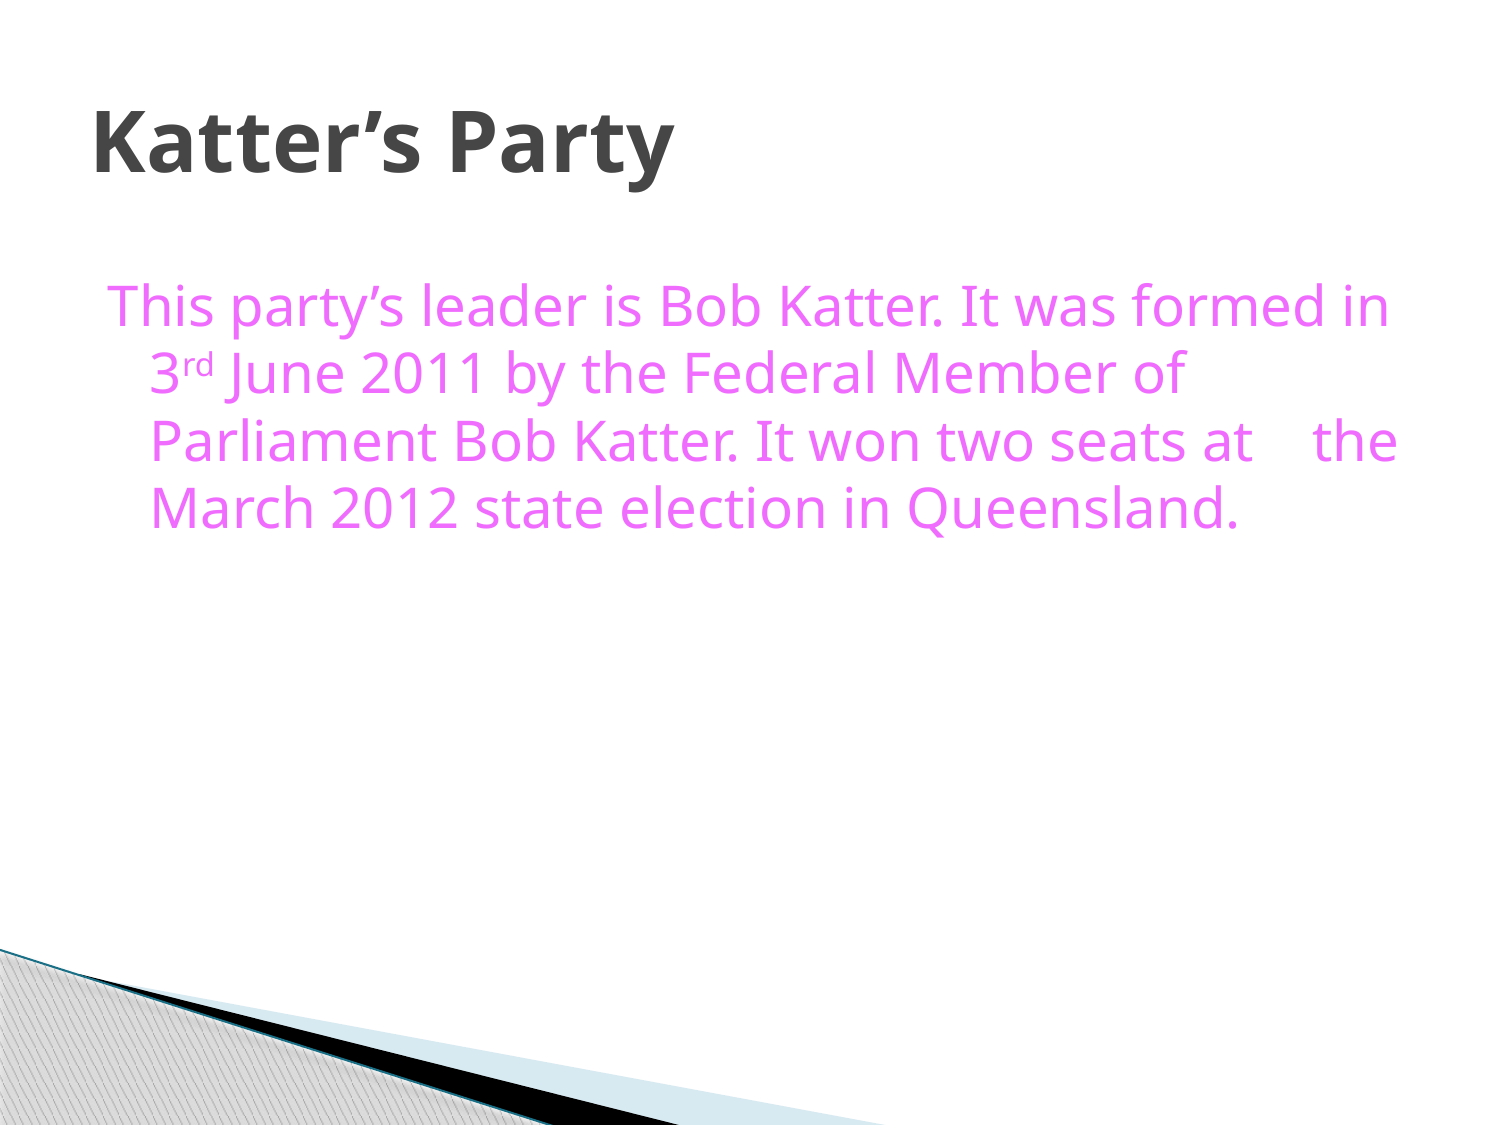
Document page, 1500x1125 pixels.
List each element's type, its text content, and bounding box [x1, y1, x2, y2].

list This party’s leader is Bob Katter. It was formed in 3rd June 2011 by the Federal Member of Parliament Bob Katter. It won two seats at the March 2012 state election in Queensland. [75, 262, 1465, 1005]
title Katter’s Party [75, 45, 1425, 233]
